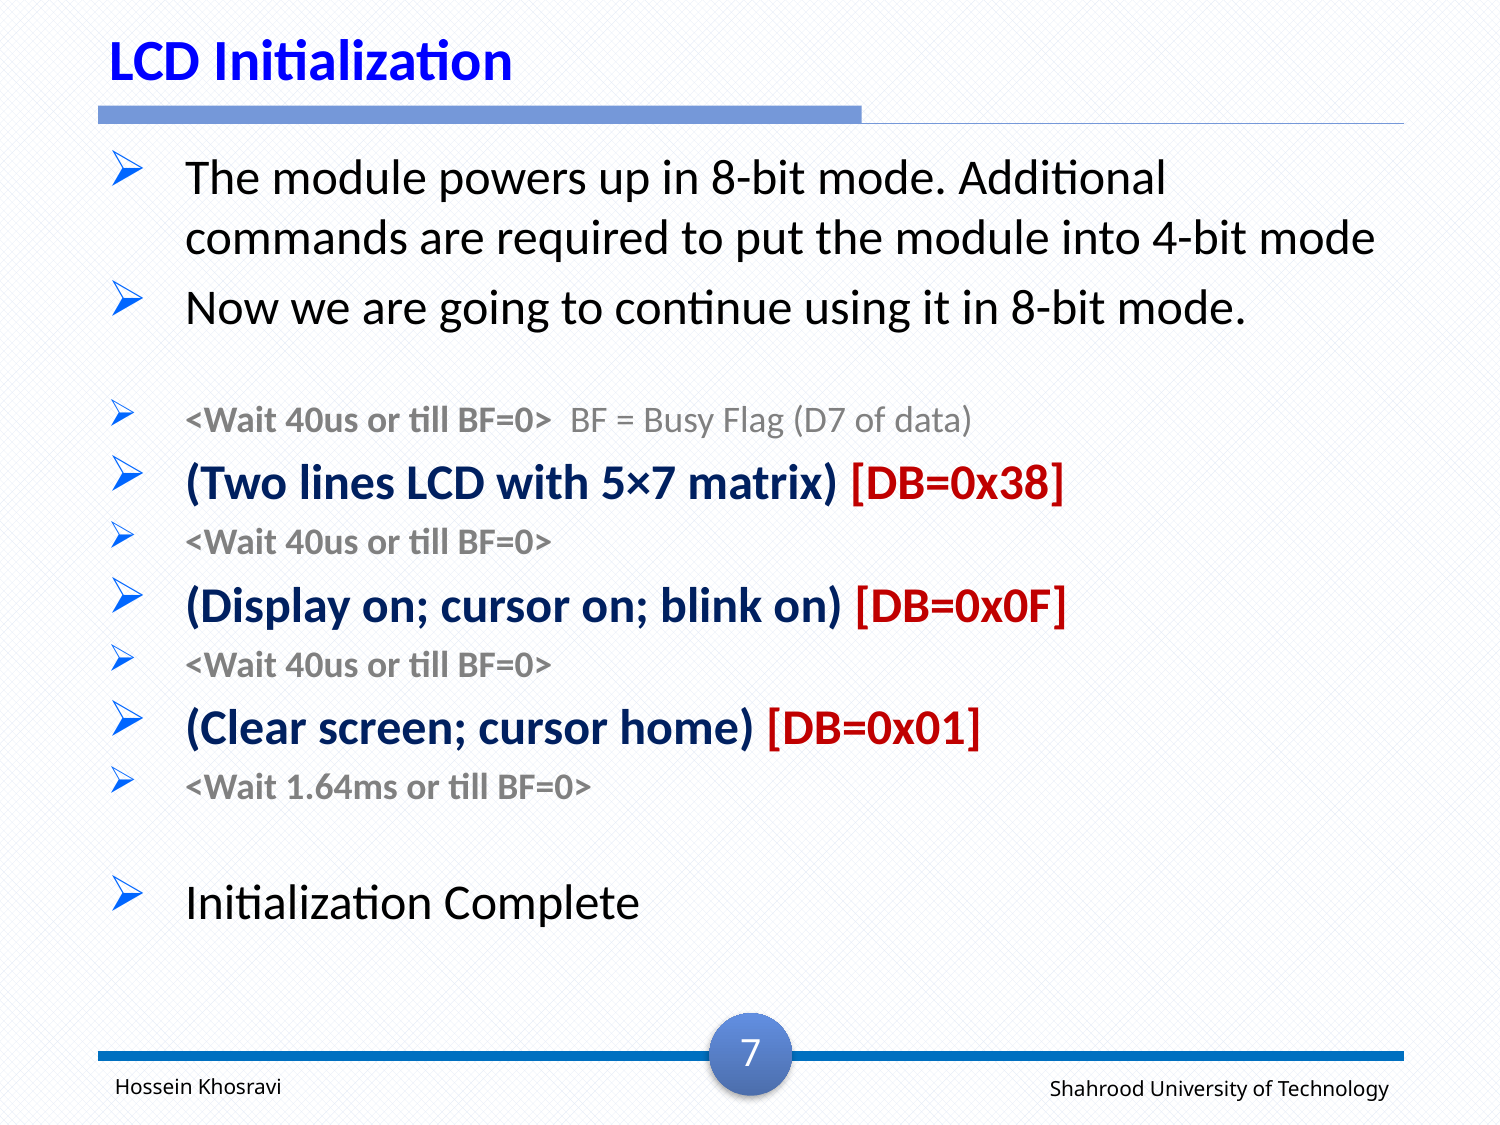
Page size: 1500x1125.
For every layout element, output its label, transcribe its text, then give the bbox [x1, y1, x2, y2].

title LCD Initialization [94, 23, 1407, 100]
slide_number Hossein Khosravi [99, 1066, 425, 1108]
list The module powers up in 8-bit mode. Additional commands are required to put the module into 4-bit mode Now we are going to continue using it in 8-bit mode. <Wait 40us or till BF=0> BF = Busy Flag (D7 of data) (Two lines LCD with 5×7 matrix) [DB=0x38] <Wait 40us or till BF=0> (Display on; cursor on; blink on) [DB=0x0F] <Wait 40us or till BF=0> (Clear screen; cursor home) [DB=0x01] <Wait 1.64ms or till BF=0> Initialization Complete [92, 137, 1406, 988]
footer Shahrood University of Technology [928, 1068, 1404, 1110]
